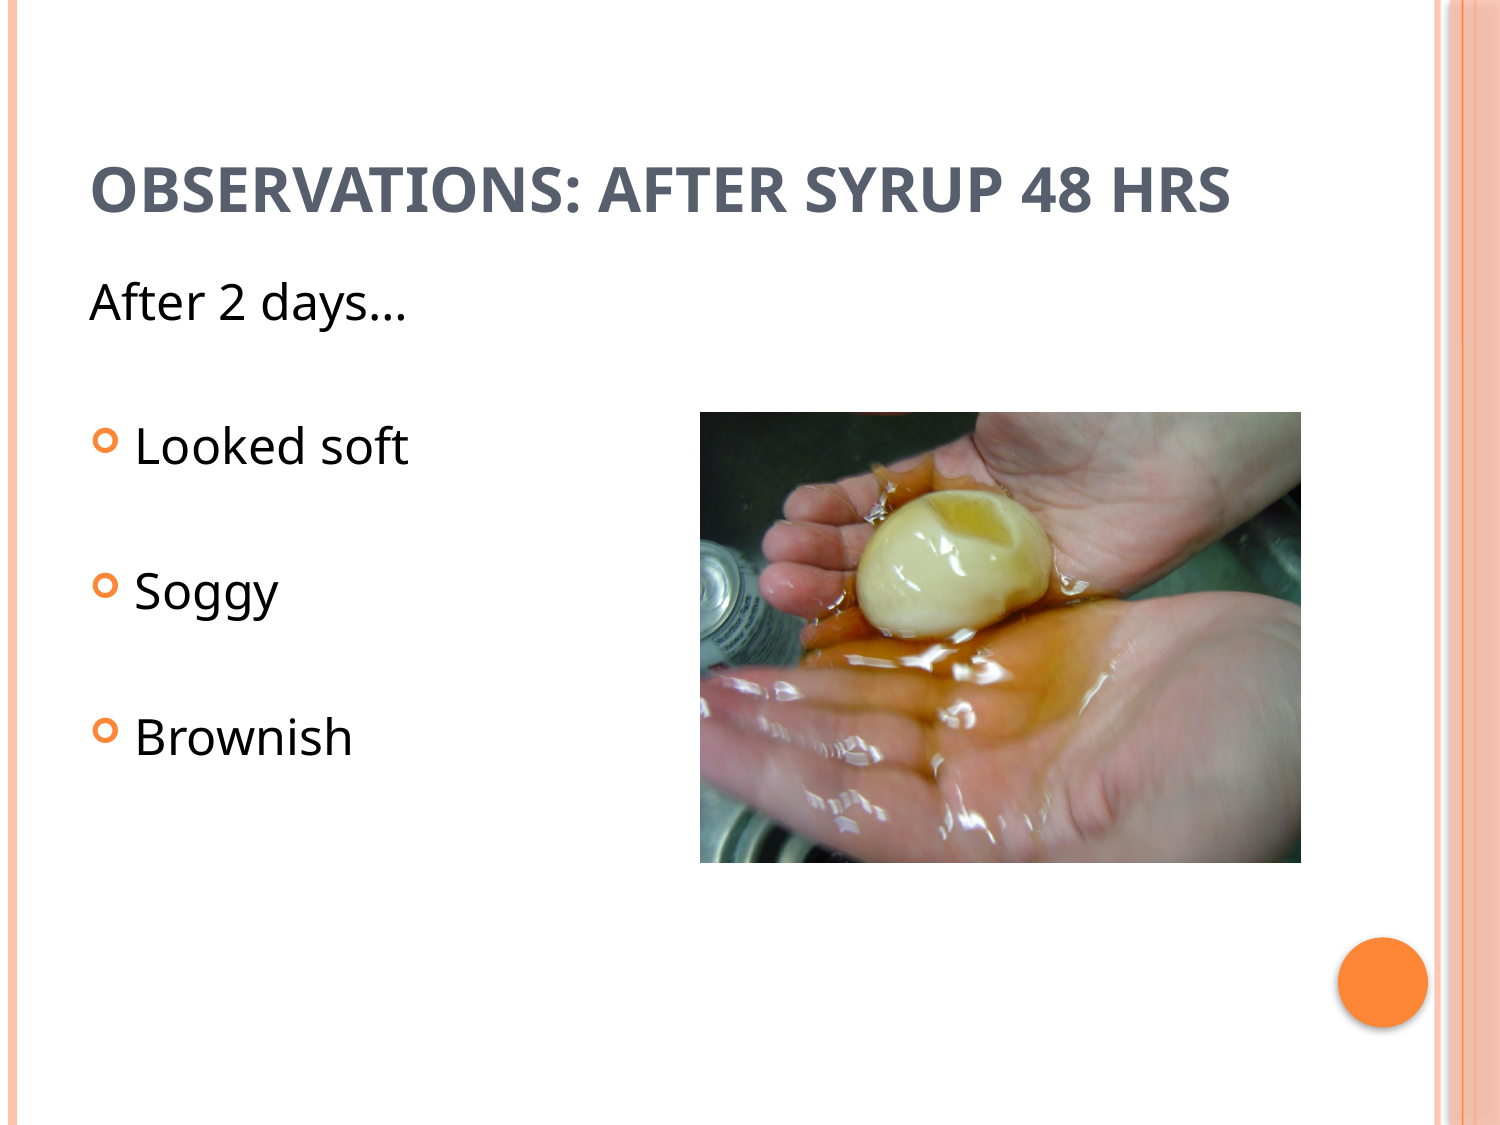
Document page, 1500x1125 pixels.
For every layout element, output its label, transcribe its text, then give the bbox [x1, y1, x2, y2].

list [699, 412, 1301, 863]
title Observations: After Syrup 48 hrs [75, 45, 1300, 233]
list After 2 days… Looked soft Soggy Brownish [75, 262, 675, 1013]
